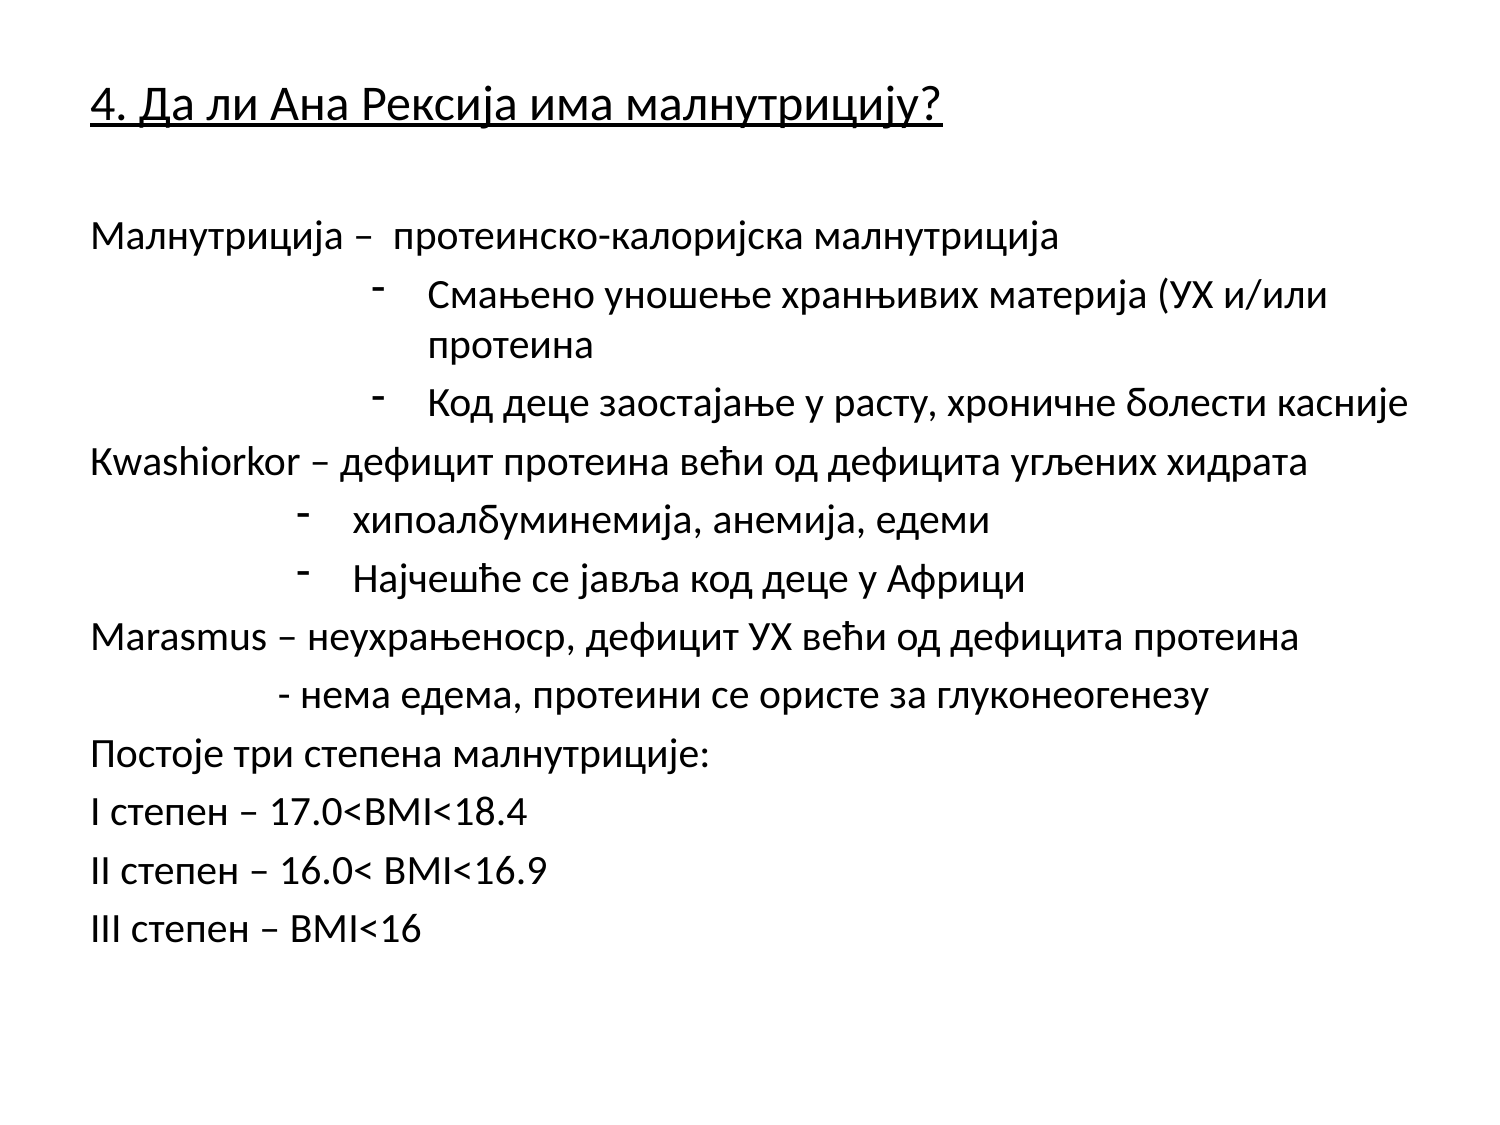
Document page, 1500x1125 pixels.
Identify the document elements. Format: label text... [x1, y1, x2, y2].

list 4. Да ли Ана Рексија има малнутрицију? Малнутриција – протеинско-калоријска малнутриција Смањено уношење хранњивих материја (УХ и/или протеина Код деце заостајање у расту, хроничне болести касније Кwashiorkor – дефицит протеина већи од дефицита угљених хидрата хипоалбуминемија, анемија, едеми Најчешће се јавља код деце у Африци Маrasmus – неухрањеноср, дефицит УХ већи од дефицита протеина - нема едема, протеини се ористе за глуконеогенезу Постоје три степена малнутриције: I степен – 17.0<BMI<18.4 II степен – 16.0< BMI<16.9 III степен – BMI<16 [75, 62, 1425, 1005]
